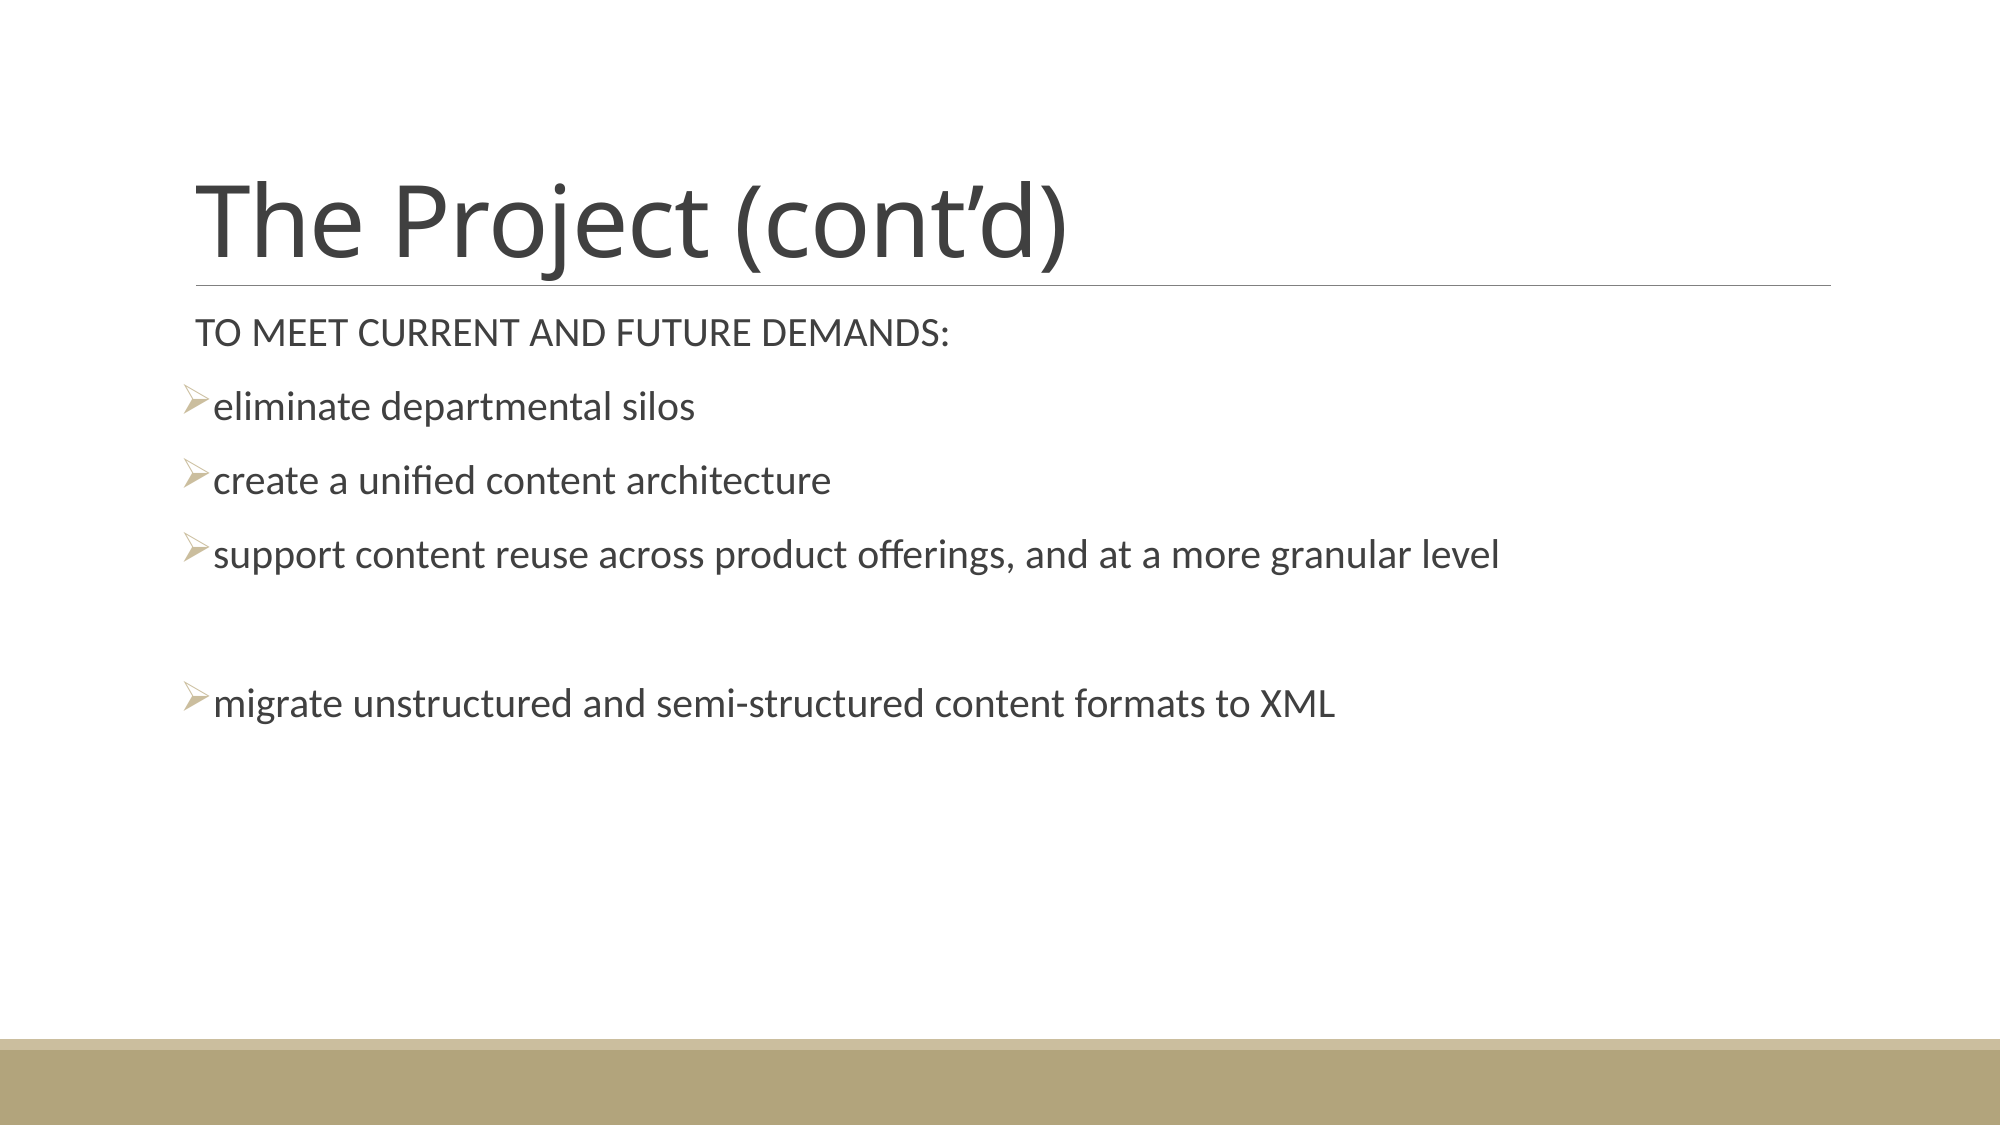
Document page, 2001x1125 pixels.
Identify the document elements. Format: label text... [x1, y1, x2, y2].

list TO MEET CURRENT AND FUTURE DEMANDS: eliminate departmental silos create a unified content architecture support content reuse across product offerings, and at a more granular level migrate unstructured and semi-structured content formats to XML [180, 302, 1830, 963]
title The Project (cont’d) [180, 47, 1830, 285]
